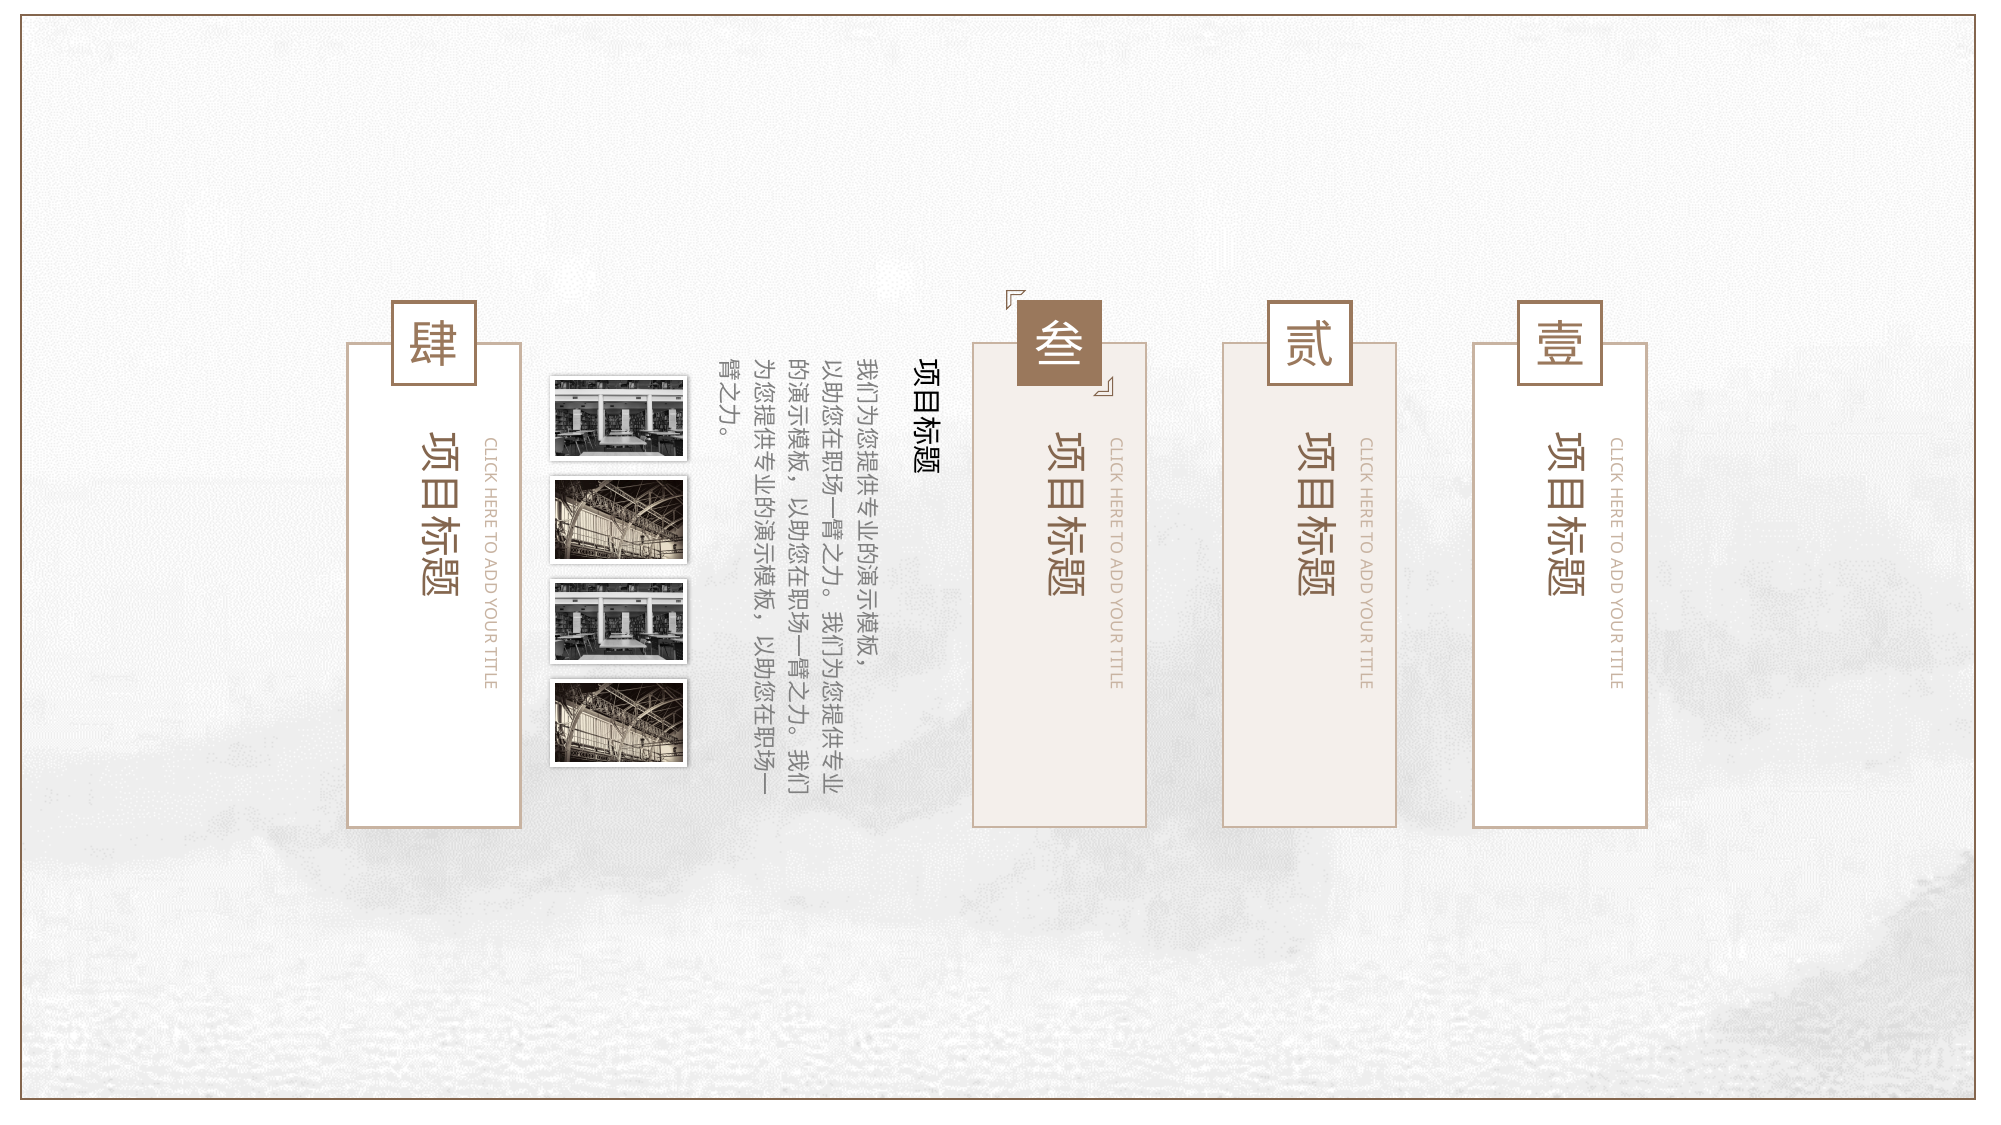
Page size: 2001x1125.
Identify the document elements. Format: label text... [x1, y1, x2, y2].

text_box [1473, 301, 1647, 828]
text_box 我们为您提供专业的演示模板， 以助您在职场一臂之力。我们为您提供专业的演示模板，以助您在职场一臂之力。我们为您提供专业的演示模板，以助您在职场一臂之力。 [692, 343, 897, 815]
picture [22, 16, 1974, 1098]
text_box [1222, 301, 1397, 828]
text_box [347, 301, 521, 828]
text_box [972, 290, 1147, 828]
text_box 项目标题 [897, 343, 953, 477]
